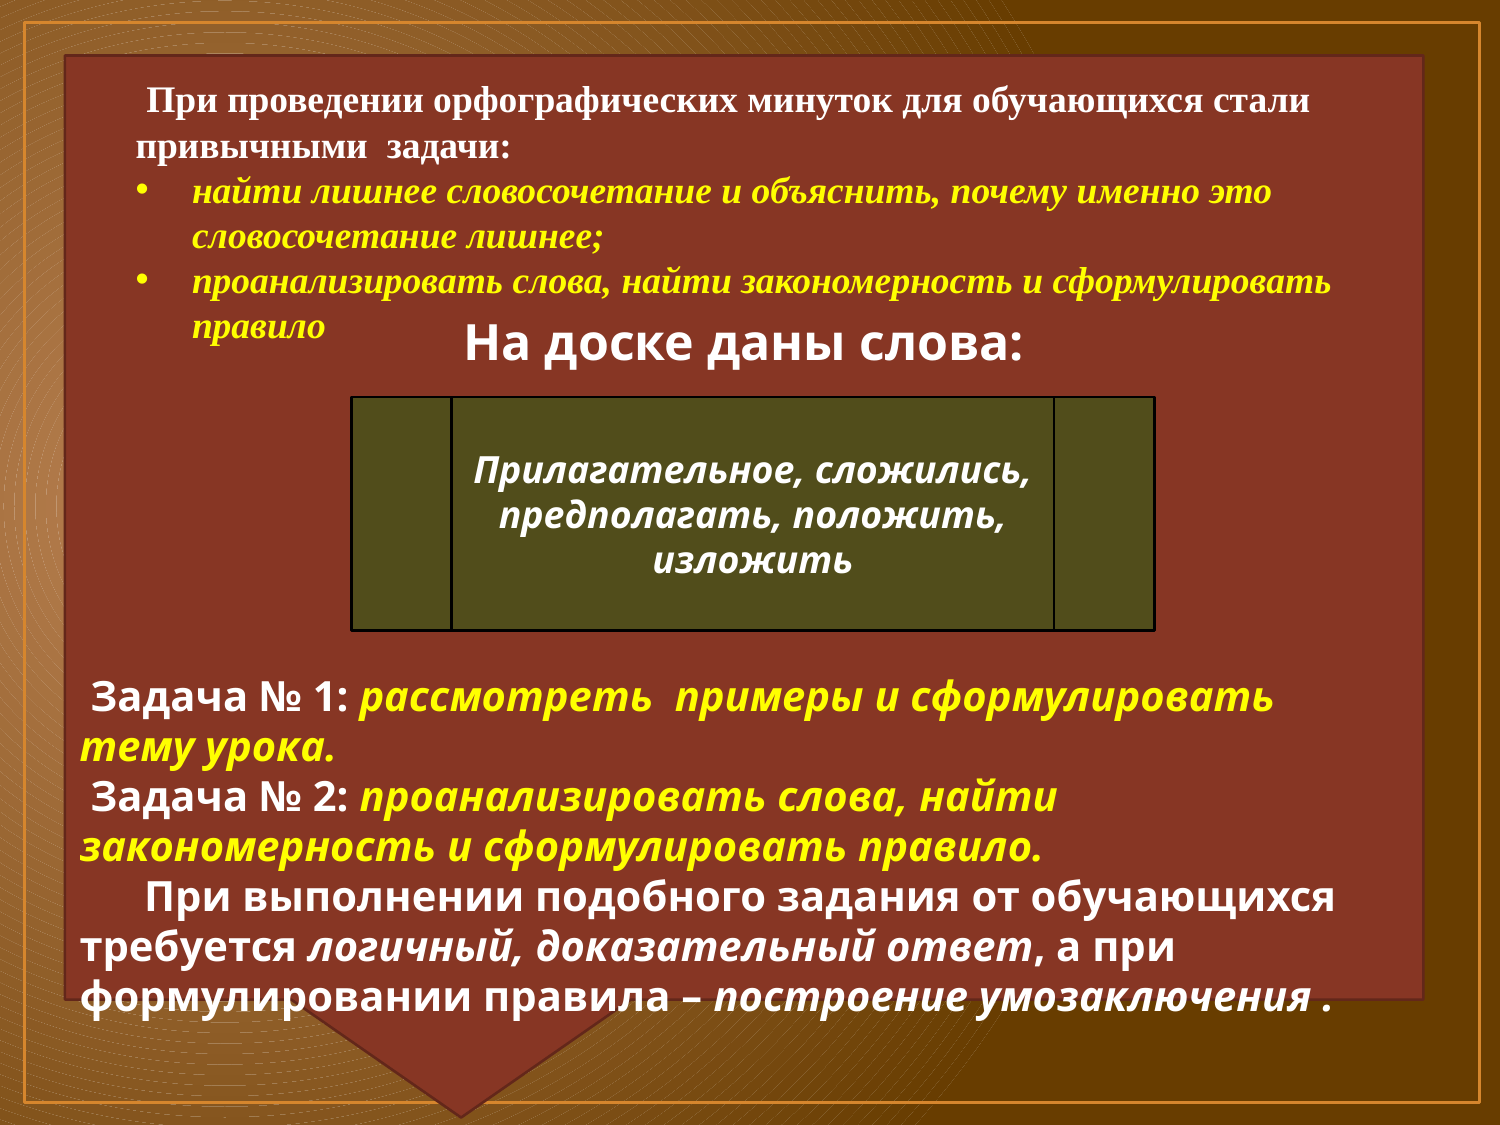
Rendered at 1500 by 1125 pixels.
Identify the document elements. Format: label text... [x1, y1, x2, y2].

text_box На доске даны слова: Задача № 1: рассмотреть примеры и сформулировать тему урока. Задача № 2: проанализировать слова, найти закономерность и сформулировать правило. При выполнении подобного задания от обучающихся требуется логичный, доказательный ответ, а при формулировании правила – построение умозаключения . [64, 302, 1424, 1028]
text_box [63, 54, 1425, 1001]
text_box При проведении орфографических минуток для обучающихся стали привычными задачи: найти лишнее словосочетание и объяснить, почему именно это словосочетание лишнее; проанализировать слова, найти закономерность и сформулировать правило [120, 63, 1421, 354]
text_box [329, 1028, 593, 1119]
